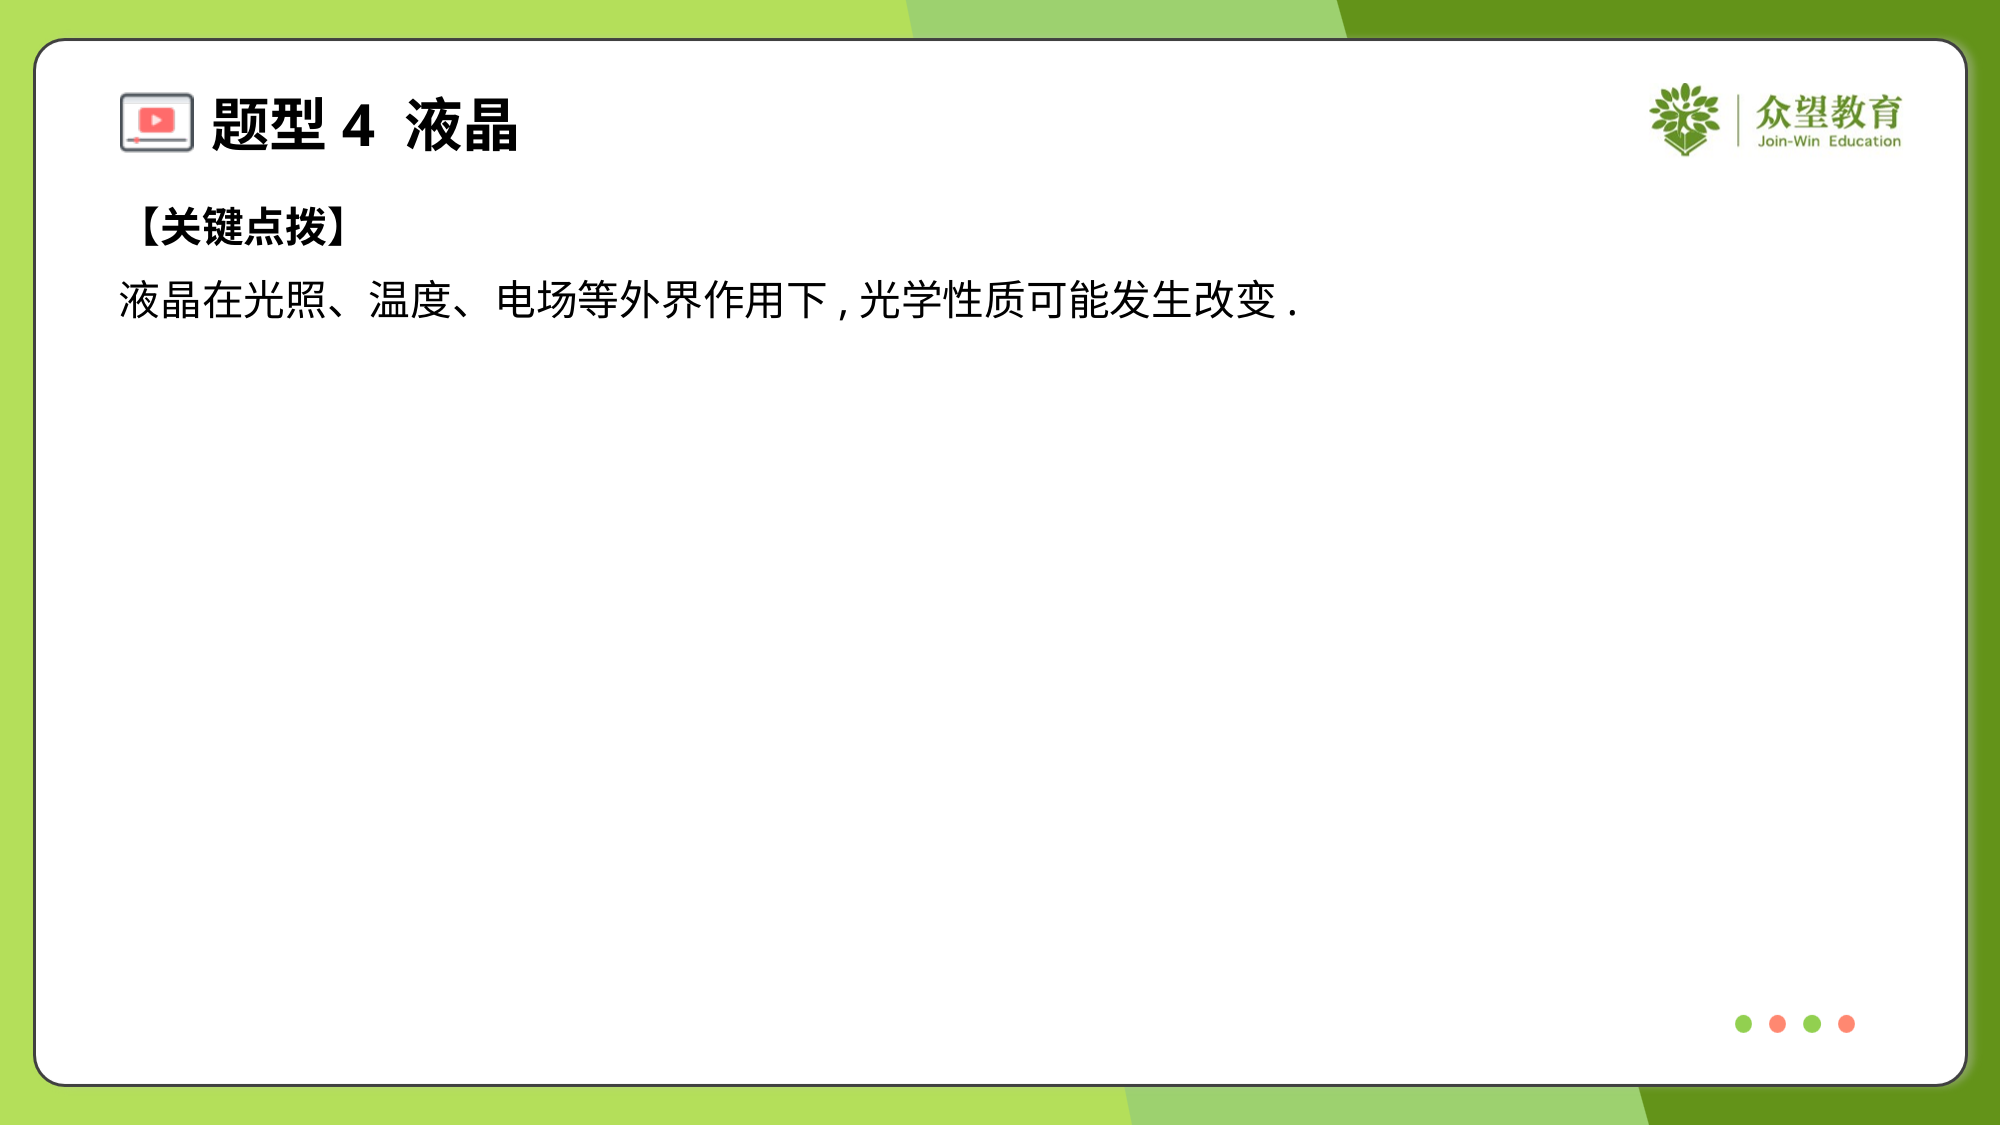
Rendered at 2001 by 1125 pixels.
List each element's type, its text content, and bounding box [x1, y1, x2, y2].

text_box 【关键点拨】 液晶在光照、温度、电场等外界作用下,光学性质可能发生改变. [118, 175, 1883, 316]
picture [0, 0, 2000, 1125]
